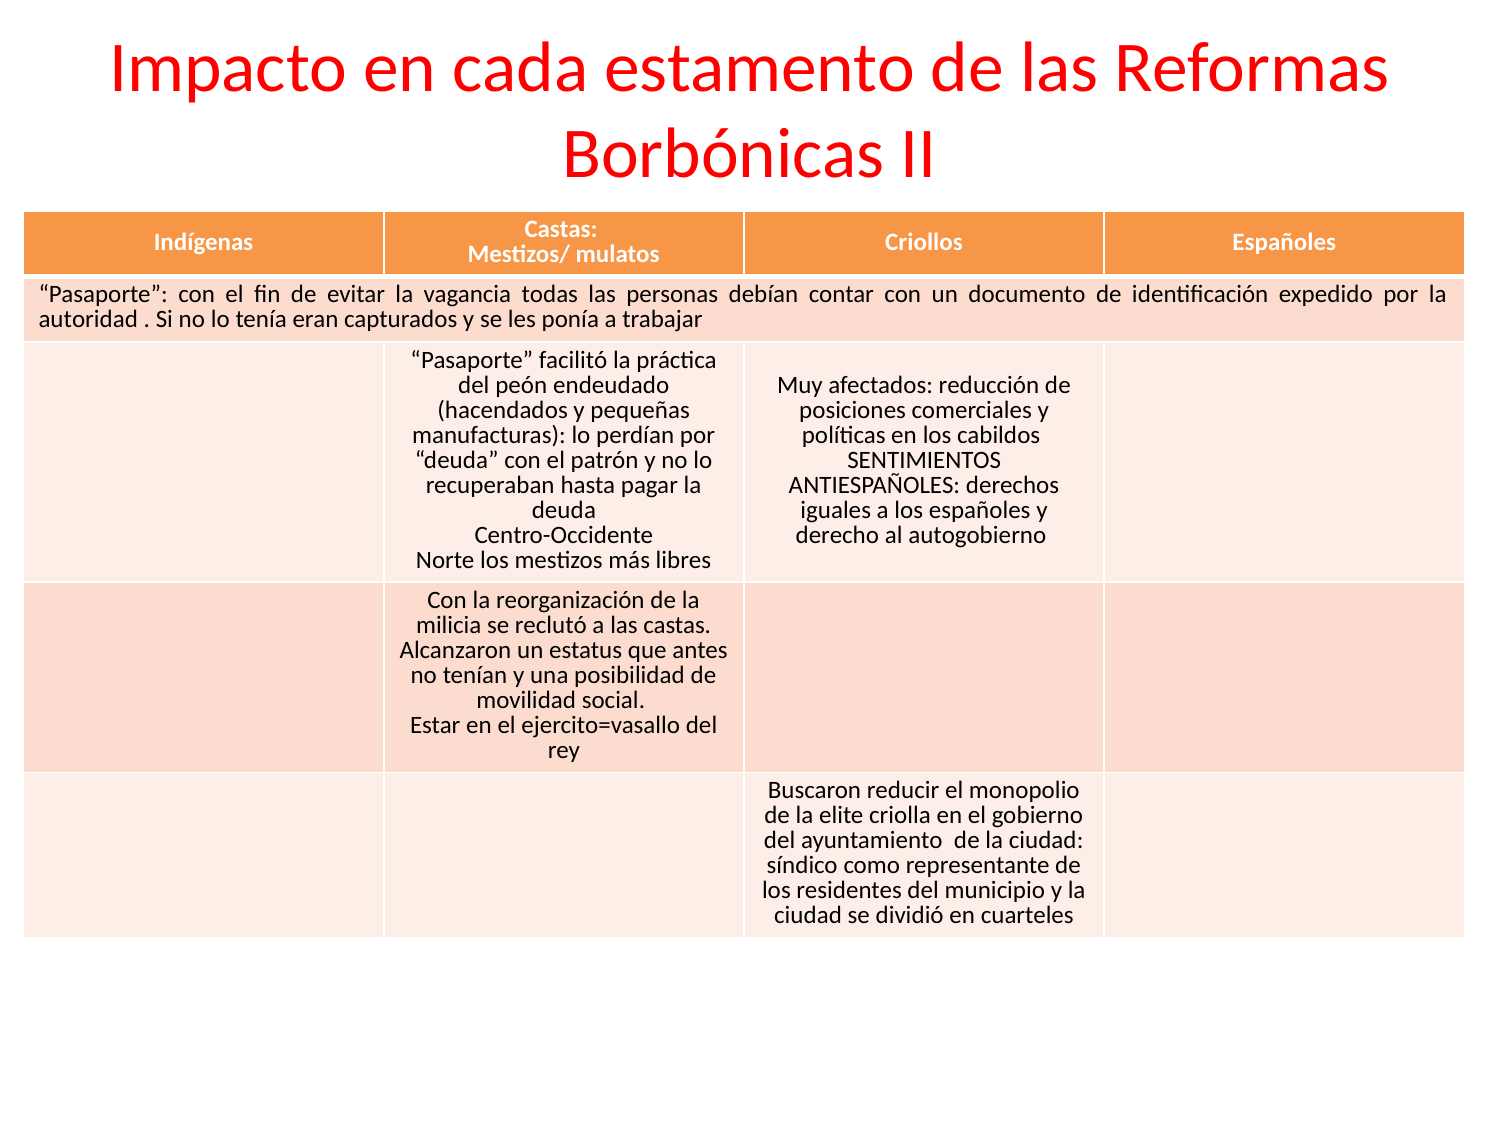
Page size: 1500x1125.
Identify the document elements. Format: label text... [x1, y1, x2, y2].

table_cell [24, 773, 383, 937]
table_cell [1105, 343, 1464, 581]
table_header Castas: Mestizos/ mulatos [385, 212, 743, 274]
table_header Españoles [1105, 212, 1464, 274]
table_cell [1105, 583, 1464, 772]
table_cell Muy afectados: reducción de posiciones comerciales y políticas en los cabildos SENTIMIENTOS ANTIESPAÑOLES: derechos iguales a los españoles y derecho al autogobierno [745, 343, 1103, 581]
table_cell [24, 343, 383, 581]
table_cell “Pasaporte”: con el fin de evitar la vagancia todas las personas debían contar con un documento de identificación expedido por la autoridad . Si no lo tenía eran capturados y se les ponía a trabajar [24, 279, 1464, 341]
table_header Criollos [745, 212, 1103, 274]
table_cell Buscaron reducir el monopolio de la elite criolla en el gobierno del ayuntamiento de la ciudad: síndico como representante de los residentes del municipio y la ciudad se dividió en cuarteles [745, 773, 1103, 937]
table_cell [385, 773, 743, 937]
table_cell [745, 583, 1103, 772]
table_cell Con la reorganización de la milicia se reclutó a las castas. Alcanzaron un estatus que antes no tenían y una posibilidad de movilidad social. Estar en el ejercito=vasallo del rey [385, 583, 743, 772]
table_cell [24, 583, 383, 772]
table_header Indígenas [24, 212, 383, 274]
table_cell “Pasaporte” facilitó la práctica del peón endeudado (hacendados y pequeñas manufacturas): lo perdían por “deuda” con el patrón y no lo recuperaban hasta pagar la deuda Centro-Occidente Norte los mestizos más libres [385, 343, 743, 581]
table_cell [1105, 773, 1464, 937]
title Impacto en cada estamento de las Reformas Borbónicas II [74, 11, 1426, 200]
